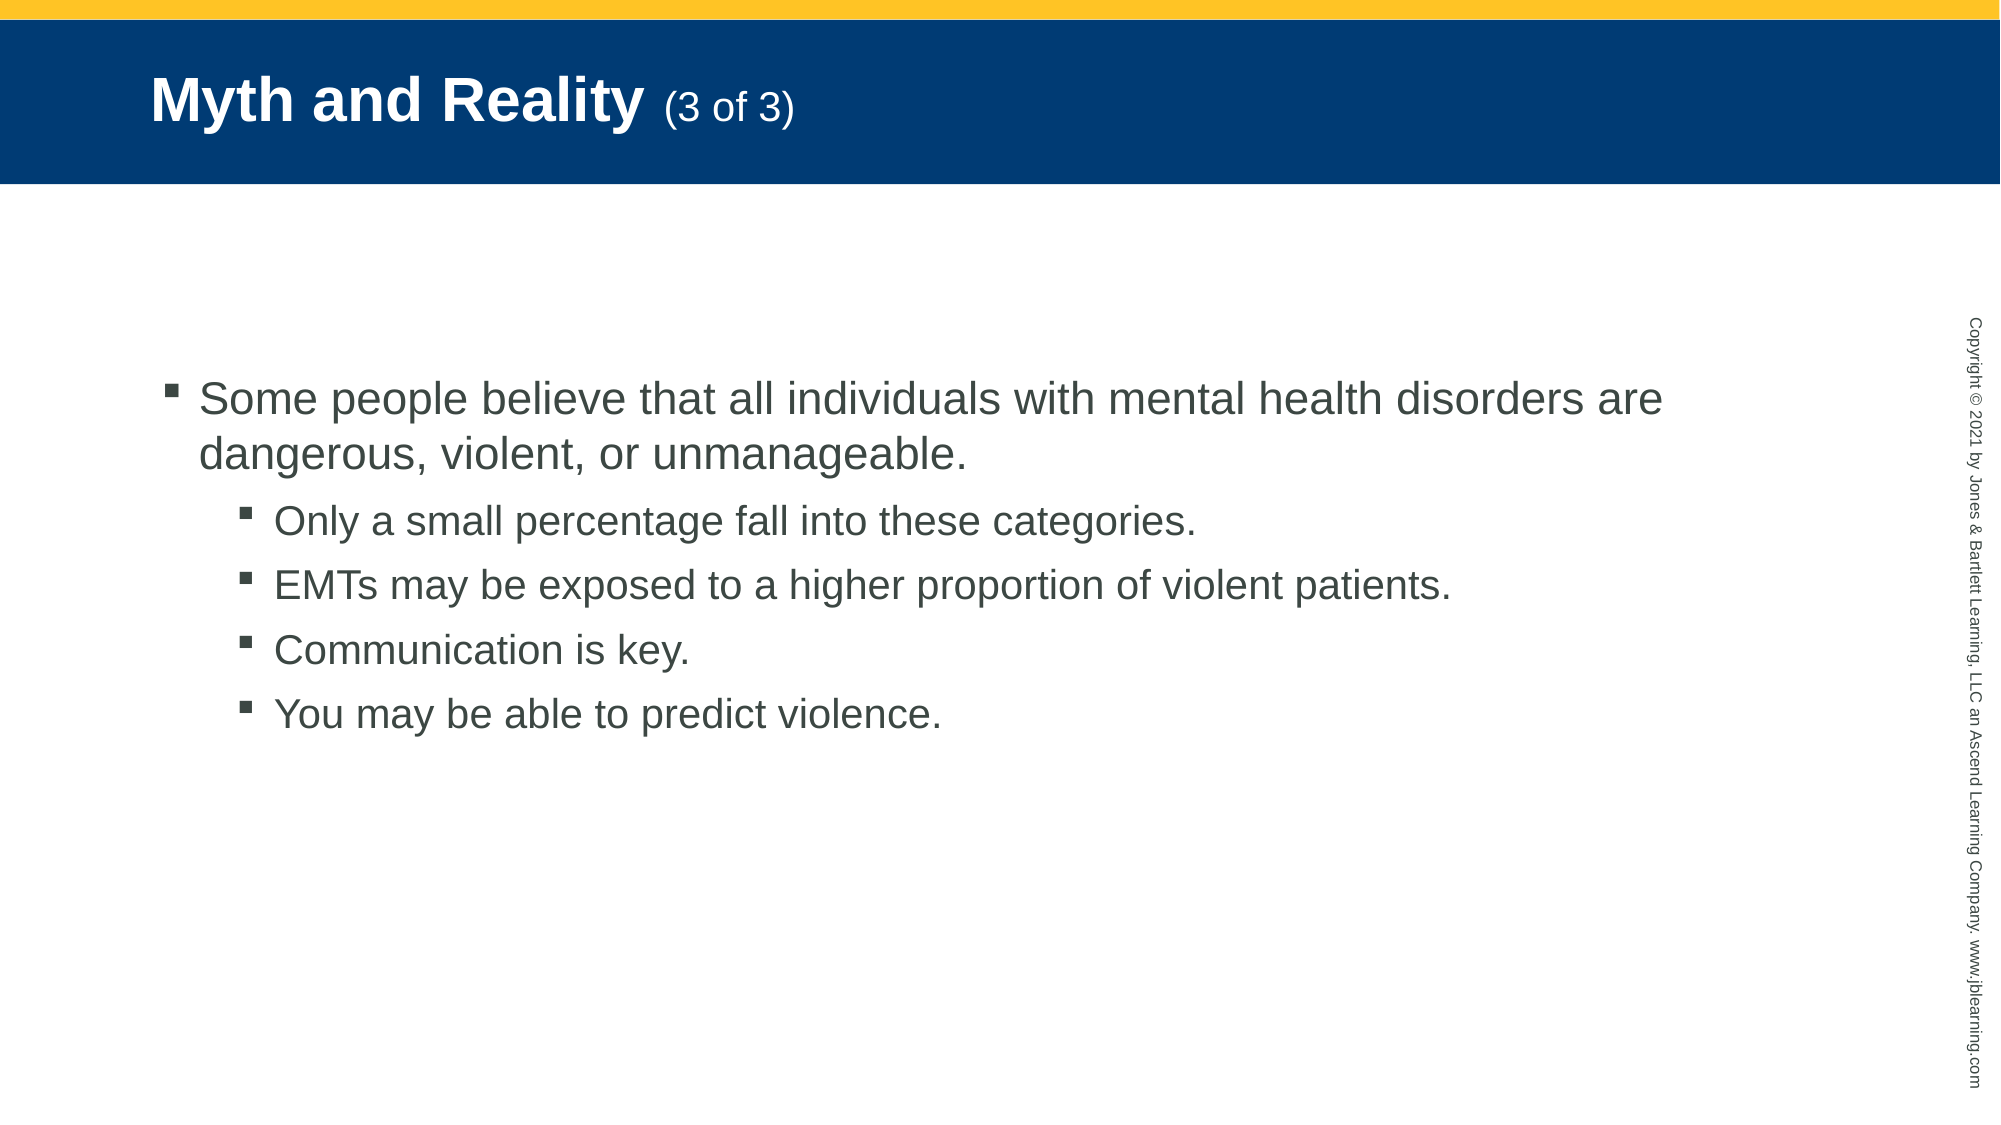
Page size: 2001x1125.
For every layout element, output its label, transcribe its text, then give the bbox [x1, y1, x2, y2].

title Myth and Reality (3 of 3) [0, 19, 2000, 185]
list Some people believe that all individuals with mental health disorders are dangerous, violent, or unmanageable. Only a small percentage fall into these categories. EMTs may be exposed to a higher proportion of violent patients. Communication is key. You may be able to predict violence. [146, 361, 1859, 1016]
